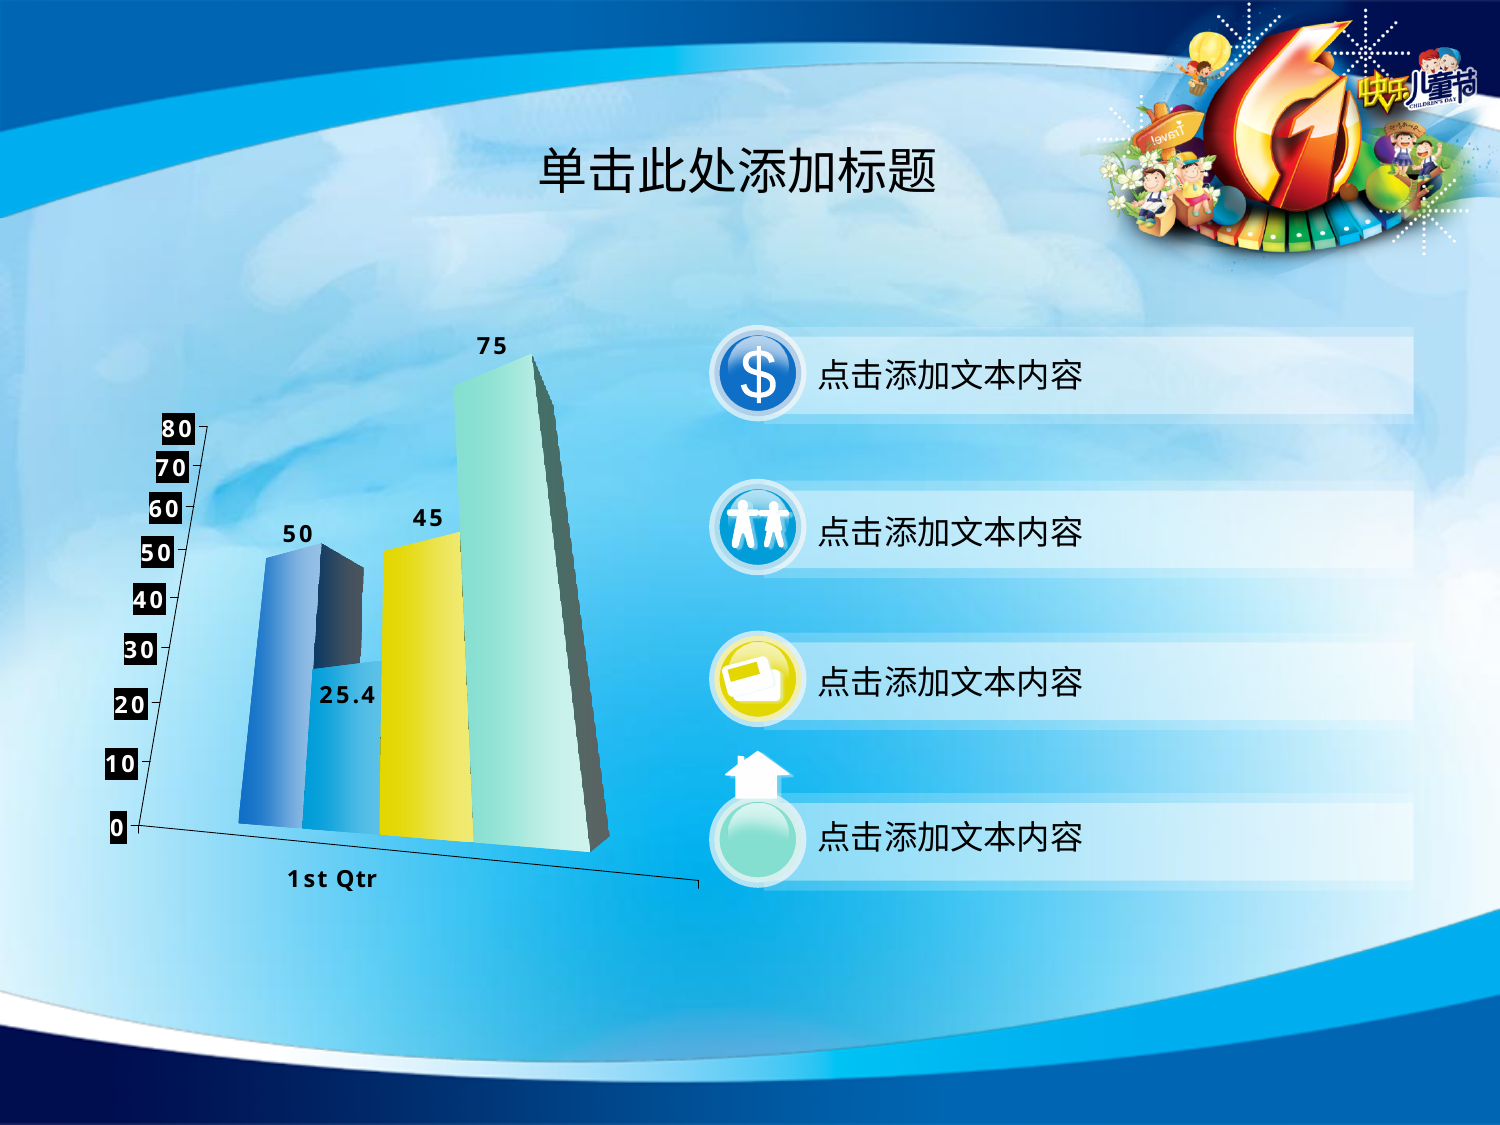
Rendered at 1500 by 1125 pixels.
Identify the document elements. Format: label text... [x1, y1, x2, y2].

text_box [713, 634, 802, 723]
text_box [725, 751, 789, 795]
picture [0, 0, 1500, 1125]
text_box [713, 795, 802, 883]
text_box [760, 326, 1415, 425]
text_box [760, 792, 1415, 892]
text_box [74, 210, 713, 962]
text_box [713, 483, 802, 571]
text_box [727, 500, 789, 549]
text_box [760, 480, 1415, 579]
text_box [713, 329, 802, 417]
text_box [760, 632, 1415, 731]
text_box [723, 660, 781, 702]
title 单击此处添加标题 [457, 117, 1018, 223]
